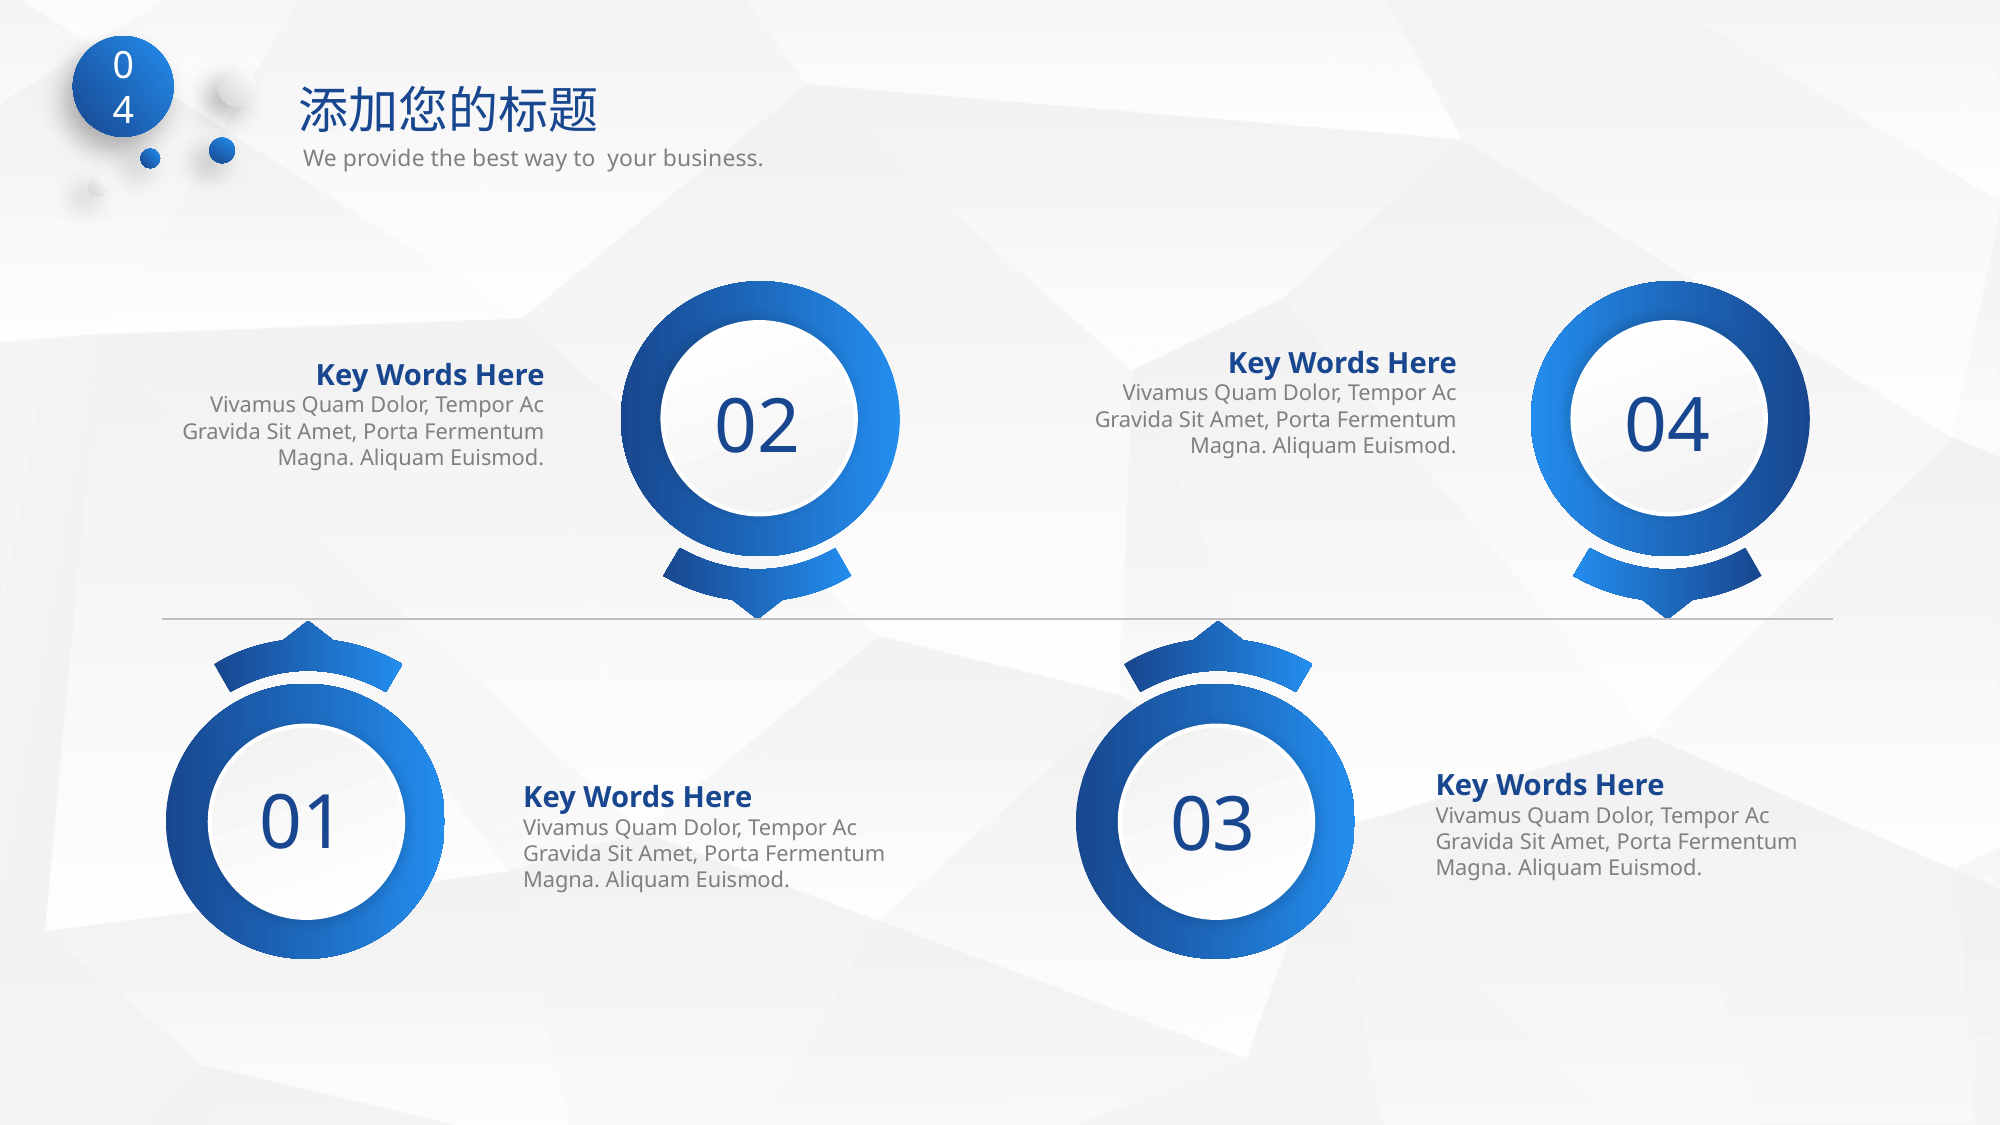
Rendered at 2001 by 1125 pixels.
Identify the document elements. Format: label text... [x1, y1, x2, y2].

text_box Key Words Here Vivamus Quam Dolor, Tempor Ac Gravida Sit Amet, Porta Fermentum Magna. Aliquam Euismod. [134, 313, 560, 478]
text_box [1075, 620, 1355, 959]
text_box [1530, 281, 1810, 620]
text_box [620, 281, 900, 620]
text_box Key Words Here Vivamus Quam Dolor, Tempor Ac Gravida Sit Amet, Porta Fermentum Magna. Aliquam Euismod. [1046, 301, 1472, 466]
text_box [165, 620, 445, 959]
text_box Key Words Here Vivamus Quam Dolor, Tempor Ac Gravida Sit Amet, Porta Fermentum Magna. Aliquam Euismod. [508, 736, 920, 900]
picture [0, 0, 2000, 1125]
text_box Key Words Here Vivamus Quam Dolor, Tempor Ac Gravida Sit Amet, Porta Fermentum Magna. Aliquam Euismod. [1420, 723, 1833, 888]
